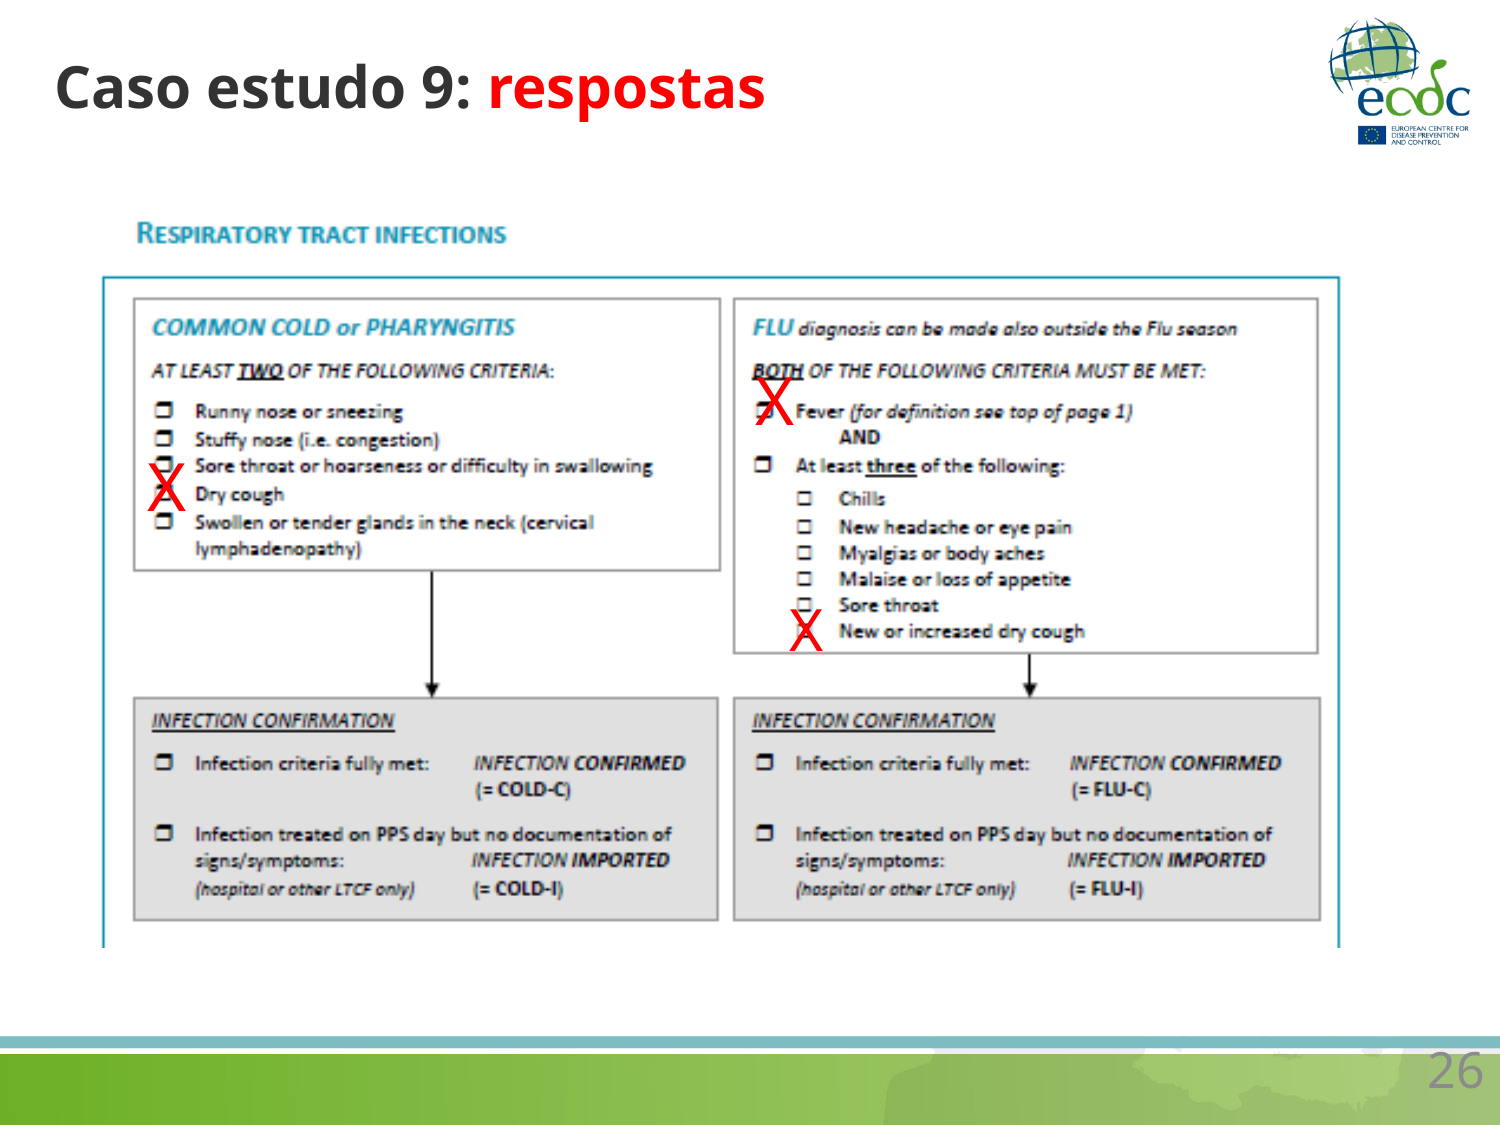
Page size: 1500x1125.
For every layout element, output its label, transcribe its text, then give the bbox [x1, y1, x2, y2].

title Caso estudo 9: respostas [54, 58, 1405, 152]
slide_number 26 [1149, 1042, 1500, 1103]
picture [77, 198, 1370, 948]
picture [0, 1036, 1500, 1125]
picture [1328, 17, 1473, 148]
